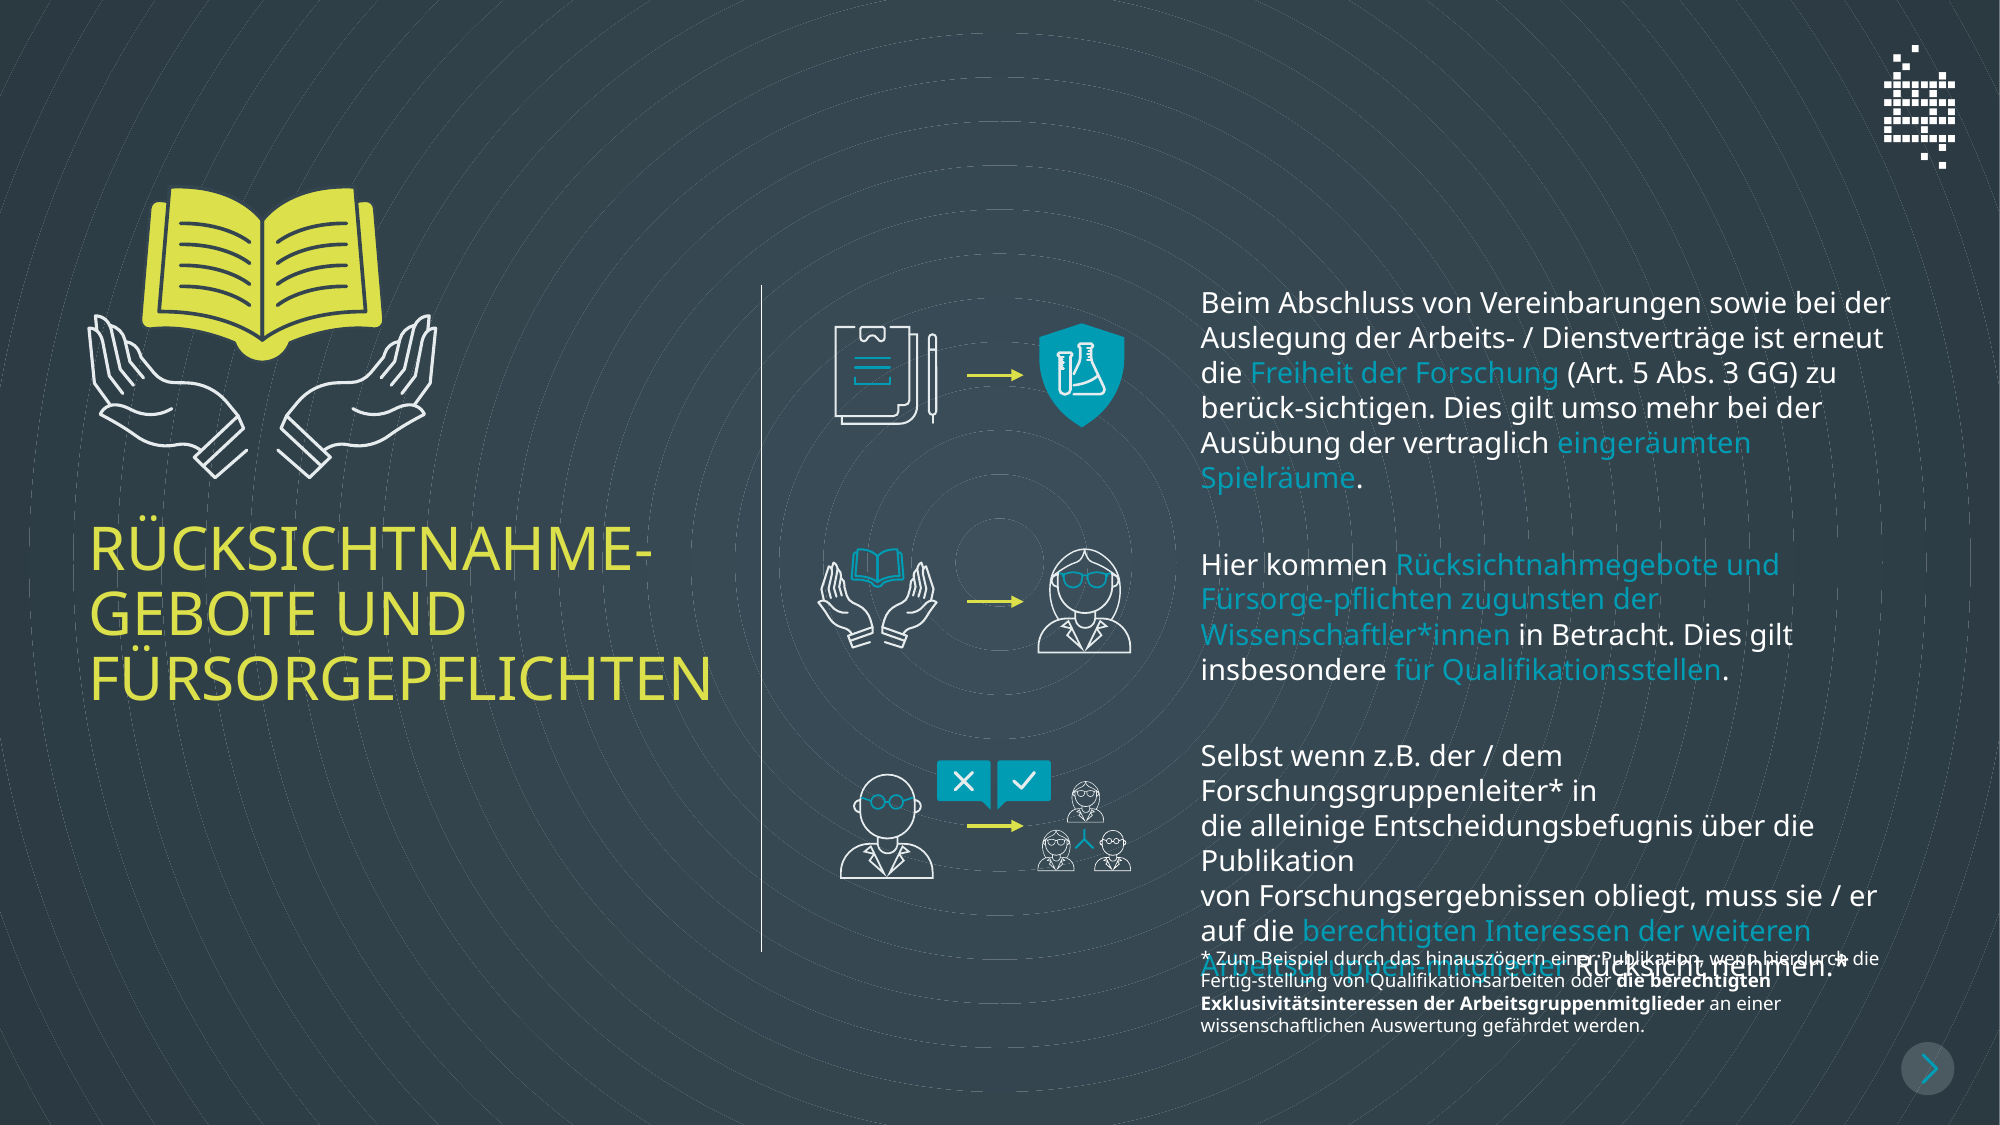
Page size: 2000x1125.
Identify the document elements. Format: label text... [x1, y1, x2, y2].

text_box Beim Abschluss von Vereinbarungen sowie bei der Auslegung der Arbeits- / Dienstverträge ist erneut die Freiheit der Forschung (Art. 5 Abs. 3 GG) zu berück-sichtigen. Dies gilt umso mehr bei der Ausübung der vertraglich eingeräumten Spielräume. [1200, 284, 1910, 466]
text_box * Zum Beispiel durch das hinauszögern einer Publikation, wenn hierdurch die Fertig-stellung von Qualifikationsarbeiten oder die berechtigten Exklusivitätsinteressen der Arbeitsgruppenmitglieder an einer wissenschaftlichen Auswertung gefährdet werden. [1200, 953, 1910, 1030]
text_box [0, 0, 2000, 1125]
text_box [180, 223, 347, 306]
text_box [1037, 780, 1132, 872]
picture [1884, 45, 1955, 169]
text_box Rücksichtnahme- gebote und Fürsorgepflichten [88, 459, 647, 714]
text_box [1037, 548, 1132, 654]
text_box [816, 548, 939, 649]
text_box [994, 757, 1054, 813]
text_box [1900, 1041, 1955, 1096]
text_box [934, 757, 993, 813]
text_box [93, 291, 432, 496]
text_box Hier kommen Rücksichtnahmegebote und Fürsorge-pflichten zugunsten der Wissenschaftler*innen in Betracht. Dies gilt insbesondere für Qualifikationsstellen. [1200, 545, 1910, 658]
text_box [839, 773, 934, 880]
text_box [140, 182, 384, 363]
text_box Selbst wenn z.B. der / dem Forschungsgruppenleiter* in die alleinige Entscheidungsbefugnis über die Publikation von Forschungsergebnissen obliegt, muss sie / er auf die berechtigten Interessen der weiteren Arbeitsgruppen-mitglieder Rücksicht nehmen.* [1200, 737, 1910, 915]
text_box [1040, 324, 1122, 426]
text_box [833, 324, 938, 426]
